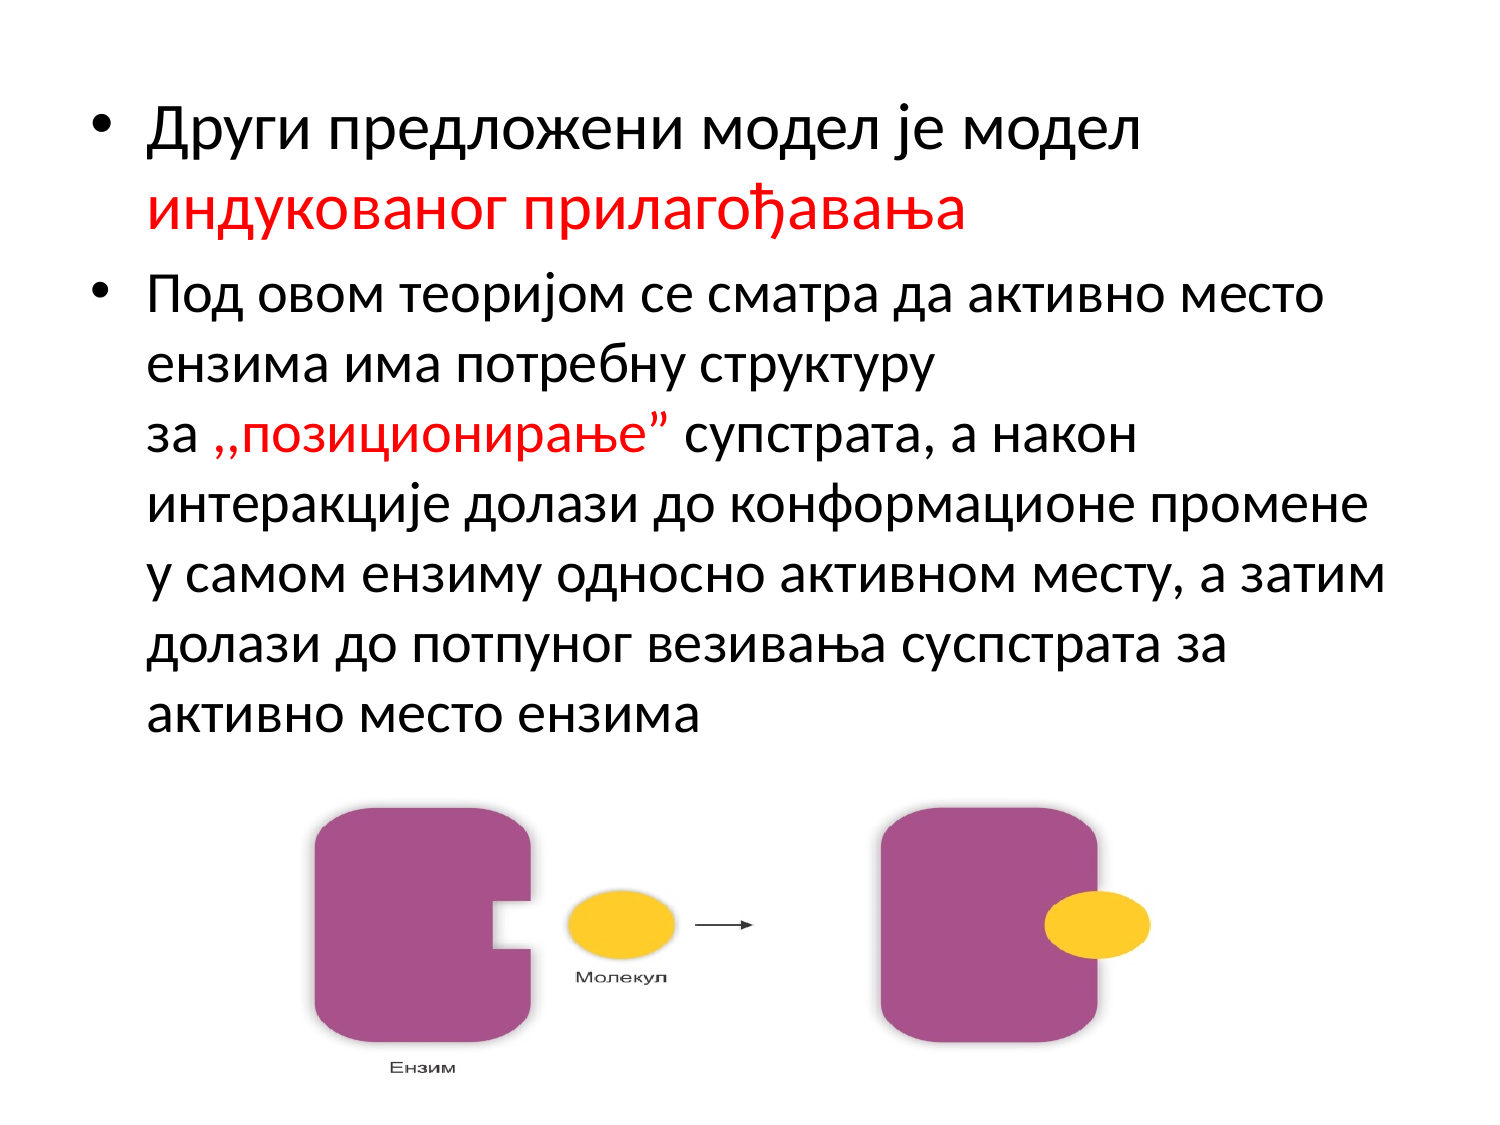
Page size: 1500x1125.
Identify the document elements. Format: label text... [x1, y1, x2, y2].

picture [262, 749, 1188, 1101]
list Други предложени модел је модел индукованог прилагођавања Под овом теоријом се сматра да активно место ензима има потребну структуру за ,,позиционирање” супстрата, а након интеракције долази до конформационе промене у самом ензиму односно активном месту, а затим долази до потпуног везивања суспстрата за активно место ензима [75, 75, 1425, 1005]
